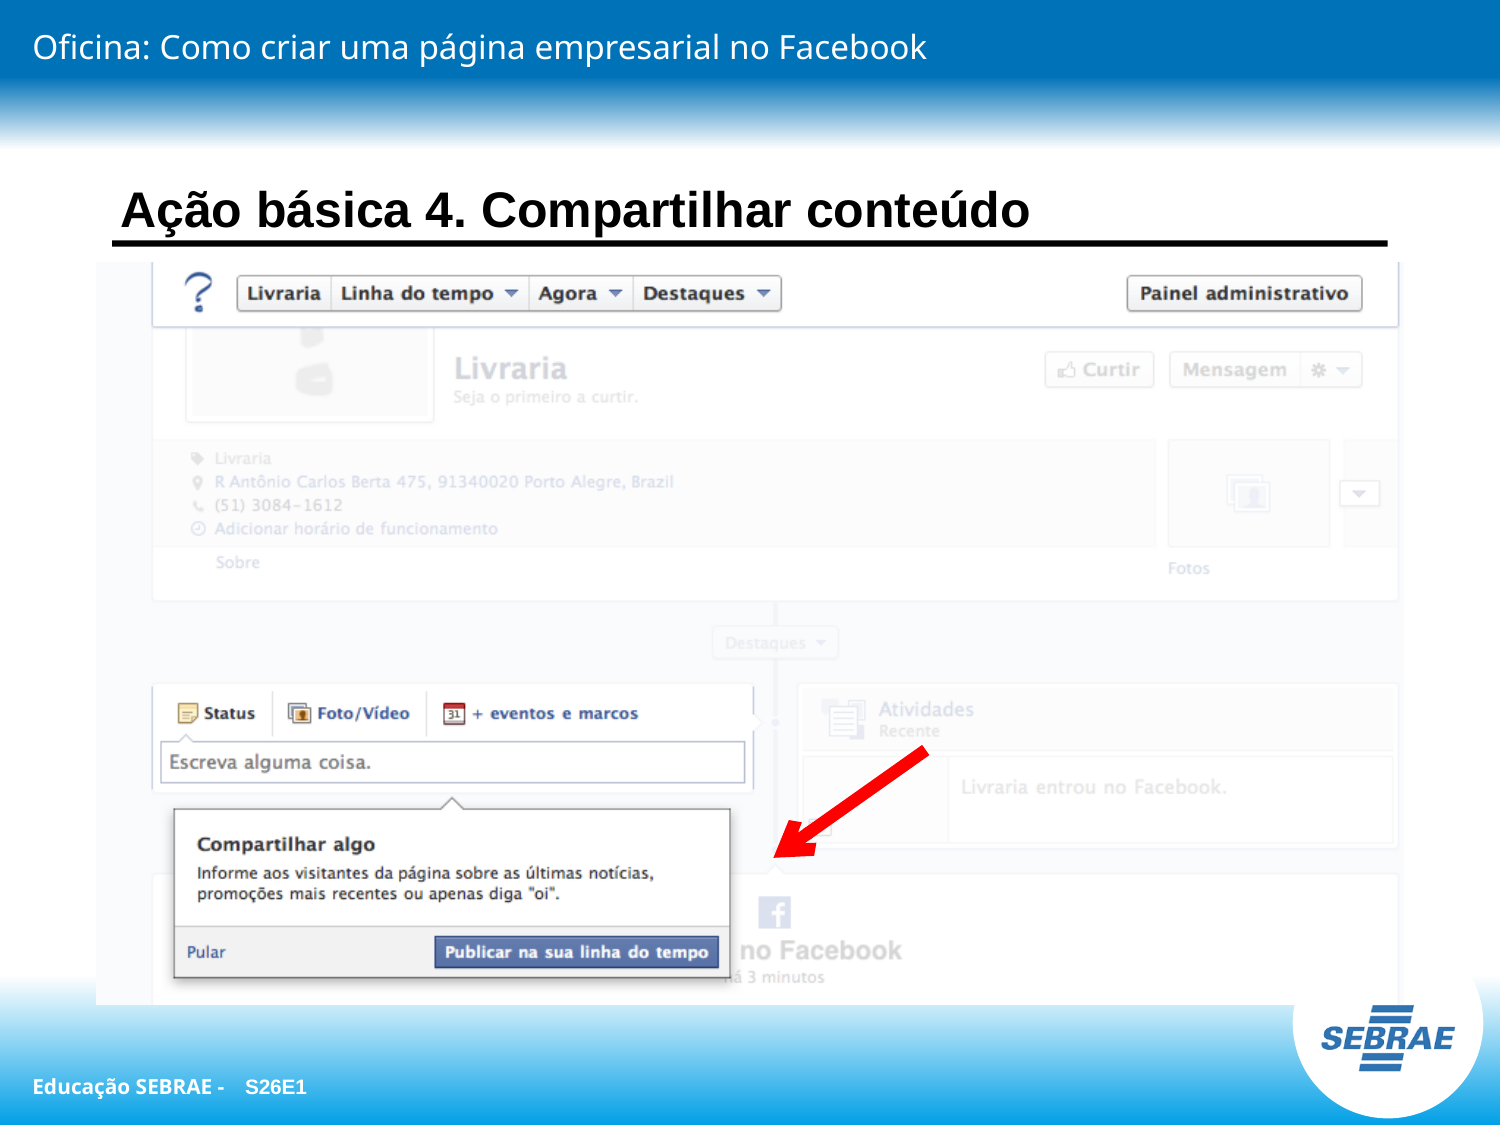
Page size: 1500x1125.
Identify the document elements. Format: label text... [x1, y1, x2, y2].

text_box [773, 749, 926, 859]
text_box Ação básica 4. Compartilhar conteúdo [105, 170, 1388, 246]
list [96, 262, 1404, 1006]
picture [1316, 999, 1463, 1076]
text_box S26E1 [230, 1065, 337, 1106]
